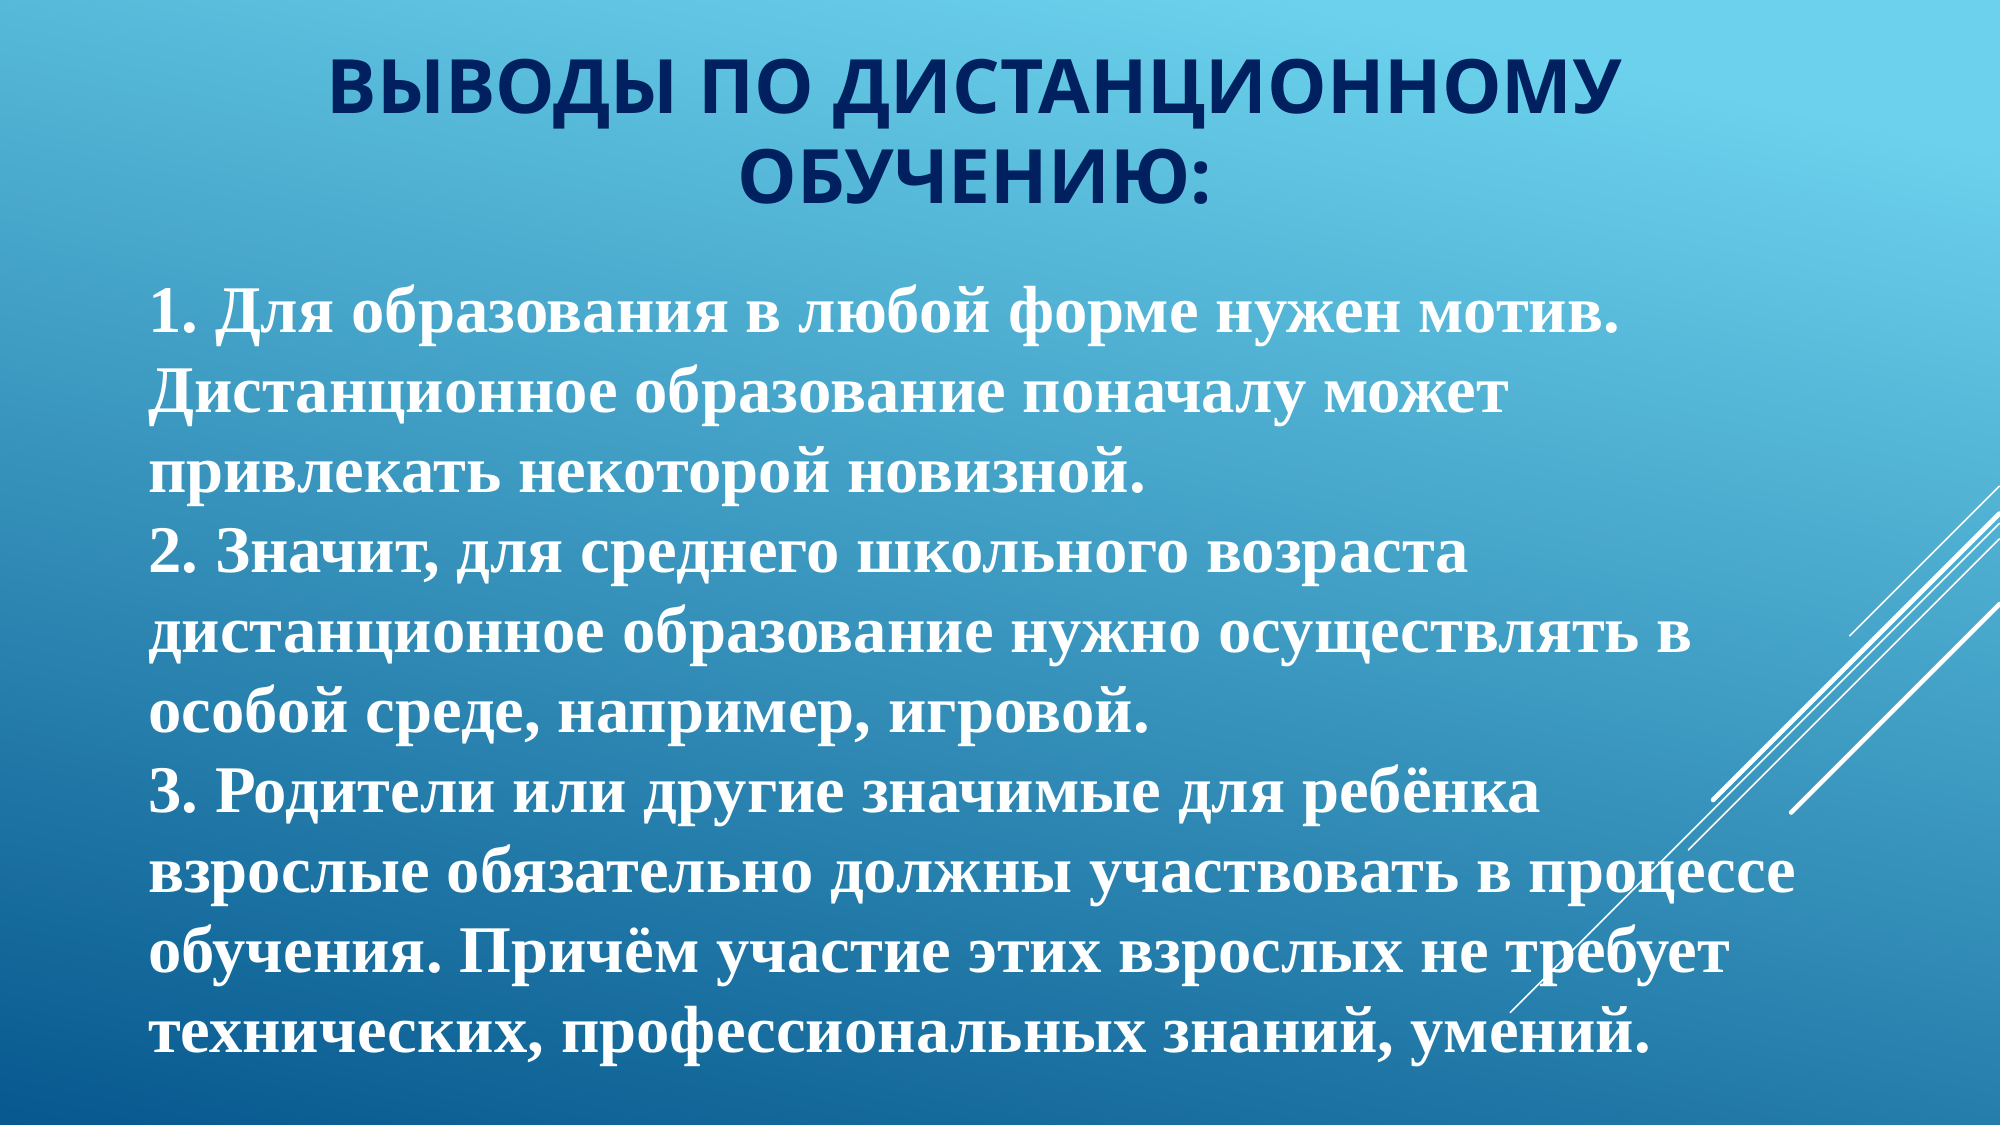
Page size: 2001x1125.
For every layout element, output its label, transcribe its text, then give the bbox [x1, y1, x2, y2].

title выводы по дистанционному обучению: [189, 20, 1761, 236]
text_box 1. Для образования в любой форме нужен мотив. Дистанционное образование поначалу может привлекать некоторой новизной. 2. Значит, для среднего школьного возраста дистанционное образование нужно осуществлять в особой среде, например, игровой. 3. Родители или другие значимые для ребёнка взрослые обязательно должны участвовать в процессе обучения. Причём участие этих взрослых не требует технических, профессиональных знаний, умений. [133, 258, 1817, 1073]
